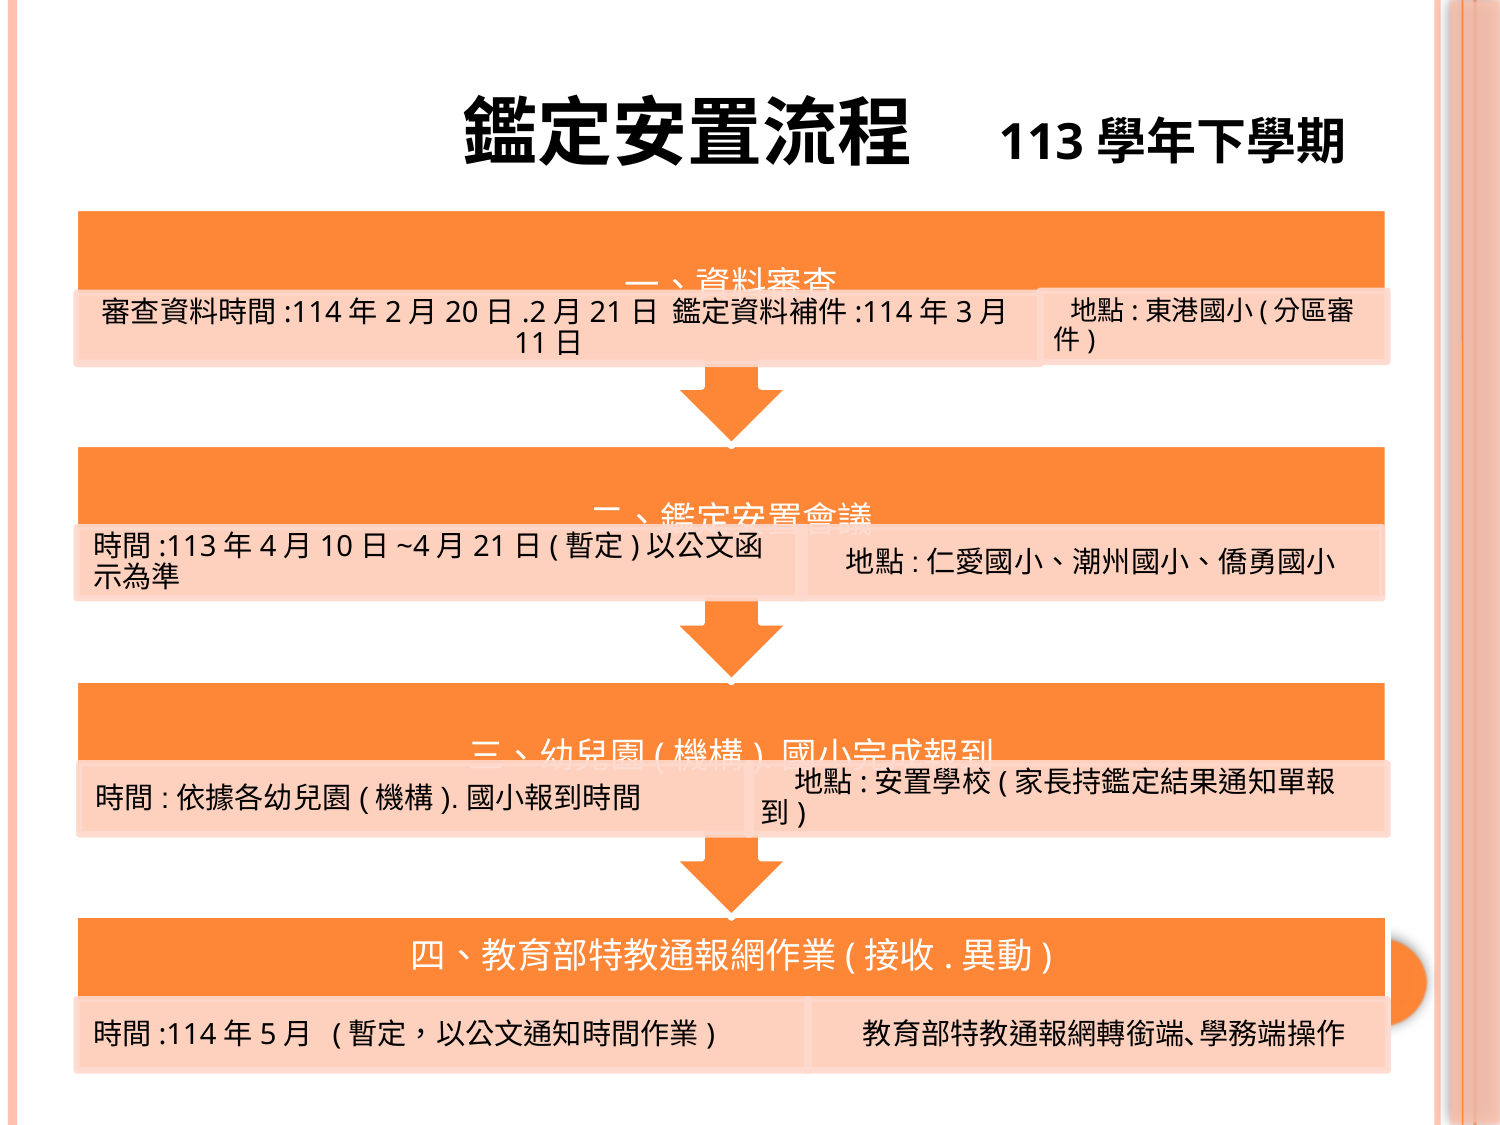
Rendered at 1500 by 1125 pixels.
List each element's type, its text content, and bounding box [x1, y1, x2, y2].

title 鑑定安置流程 113學年下學期 [123, 63, 1365, 182]
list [77, 210, 1386, 1069]
